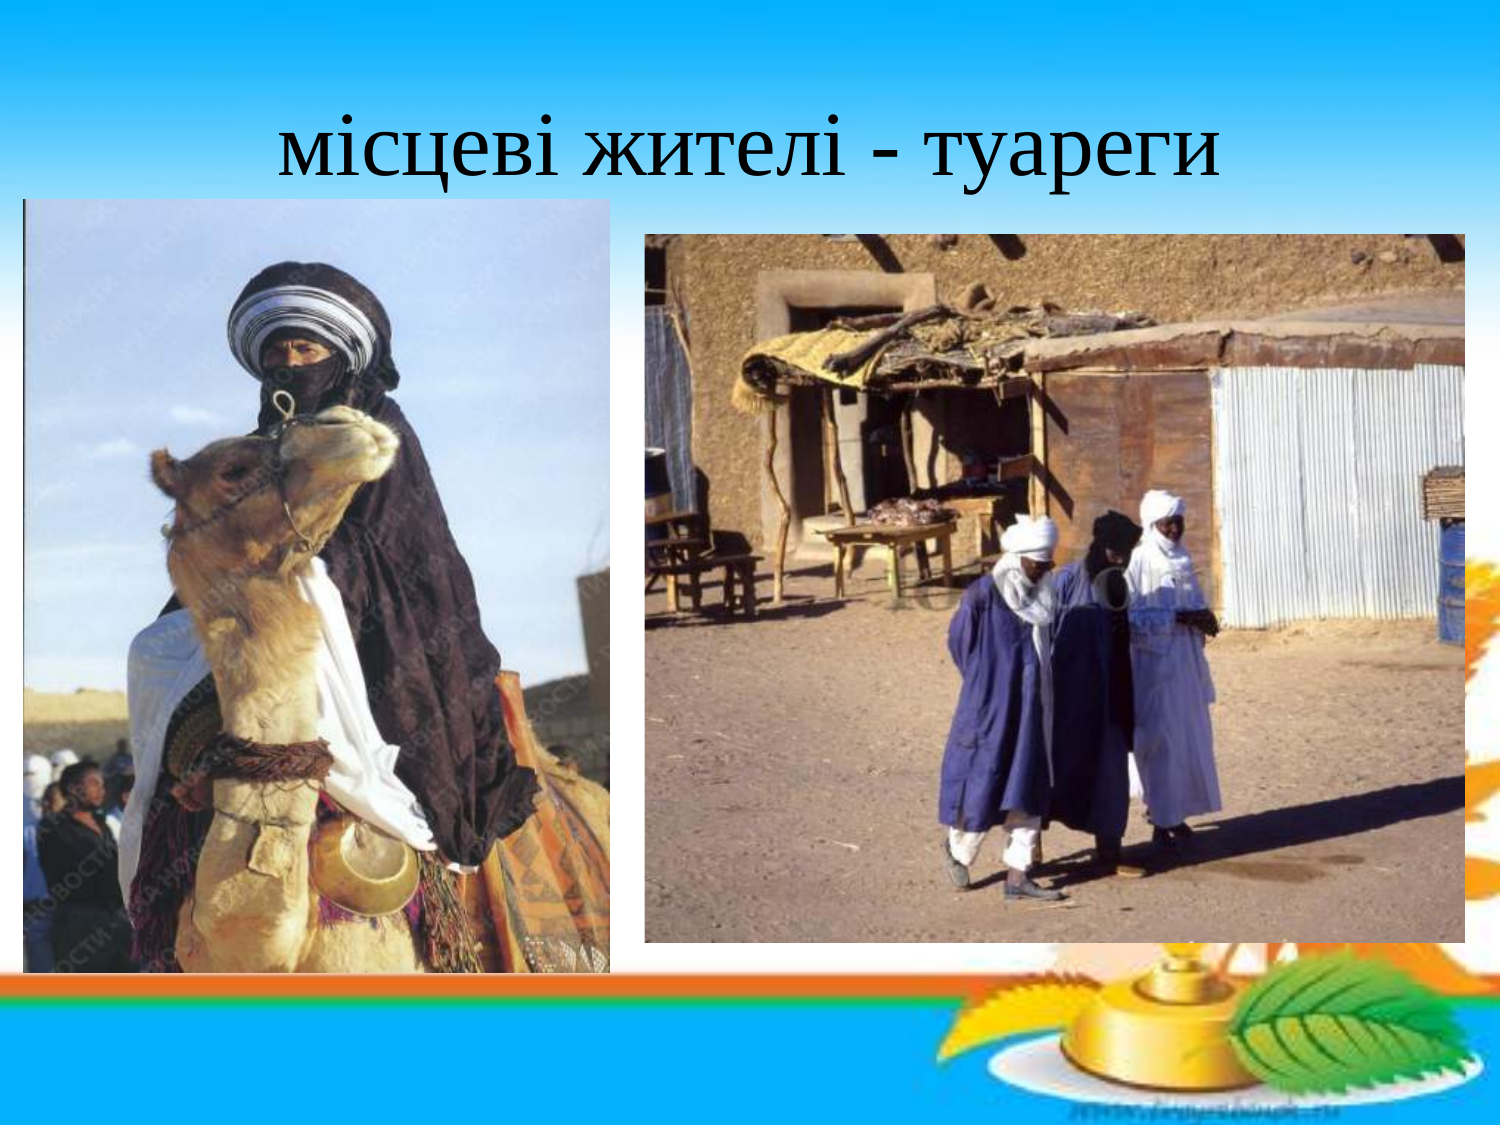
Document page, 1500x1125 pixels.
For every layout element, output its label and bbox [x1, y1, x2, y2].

list [23, 198, 610, 973]
picture [0, 36, 1500, 1122]
picture [1453, 1099, 1463, 1105]
